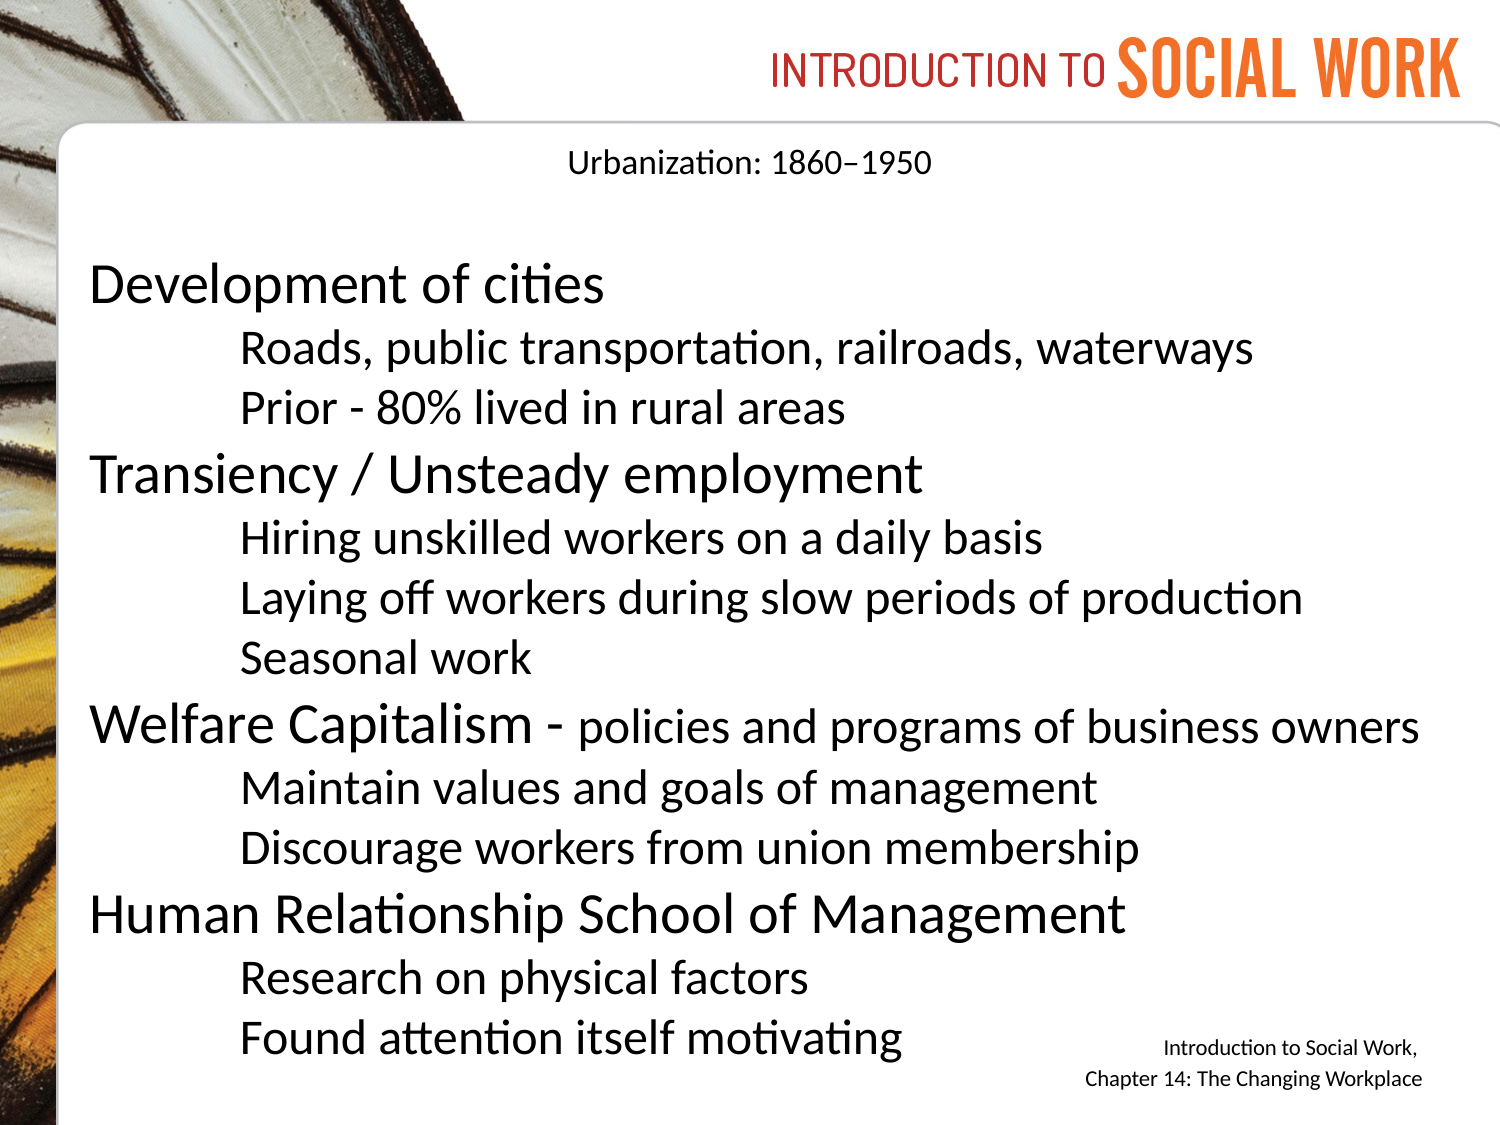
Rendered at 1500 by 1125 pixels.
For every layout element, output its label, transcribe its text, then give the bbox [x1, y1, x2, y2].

text_box Development of cities Roads, public transportation, railroads, waterways Prior - 80% lived in rural areas Transiency / Unsteady employment Hiring unskilled workers on a daily basis Laying off workers during slow periods of production Seasonal work Welfare Capitalism - policies and programs of business owners Maintain values and goals of management Discourage workers from union membership Human Relationship School of Management Research on physical factors Found attention itself motivating [0, 237, 1500, 1073]
list Introduction to Social Work, Chapter 14: The Changing Workplace [987, 1073, 1438, 1100]
title Urbanization: 1860–1950 [75, 45, 1425, 233]
picture [0, 1073, 1500, 1125]
picture [0, 0, 1500, 237]
